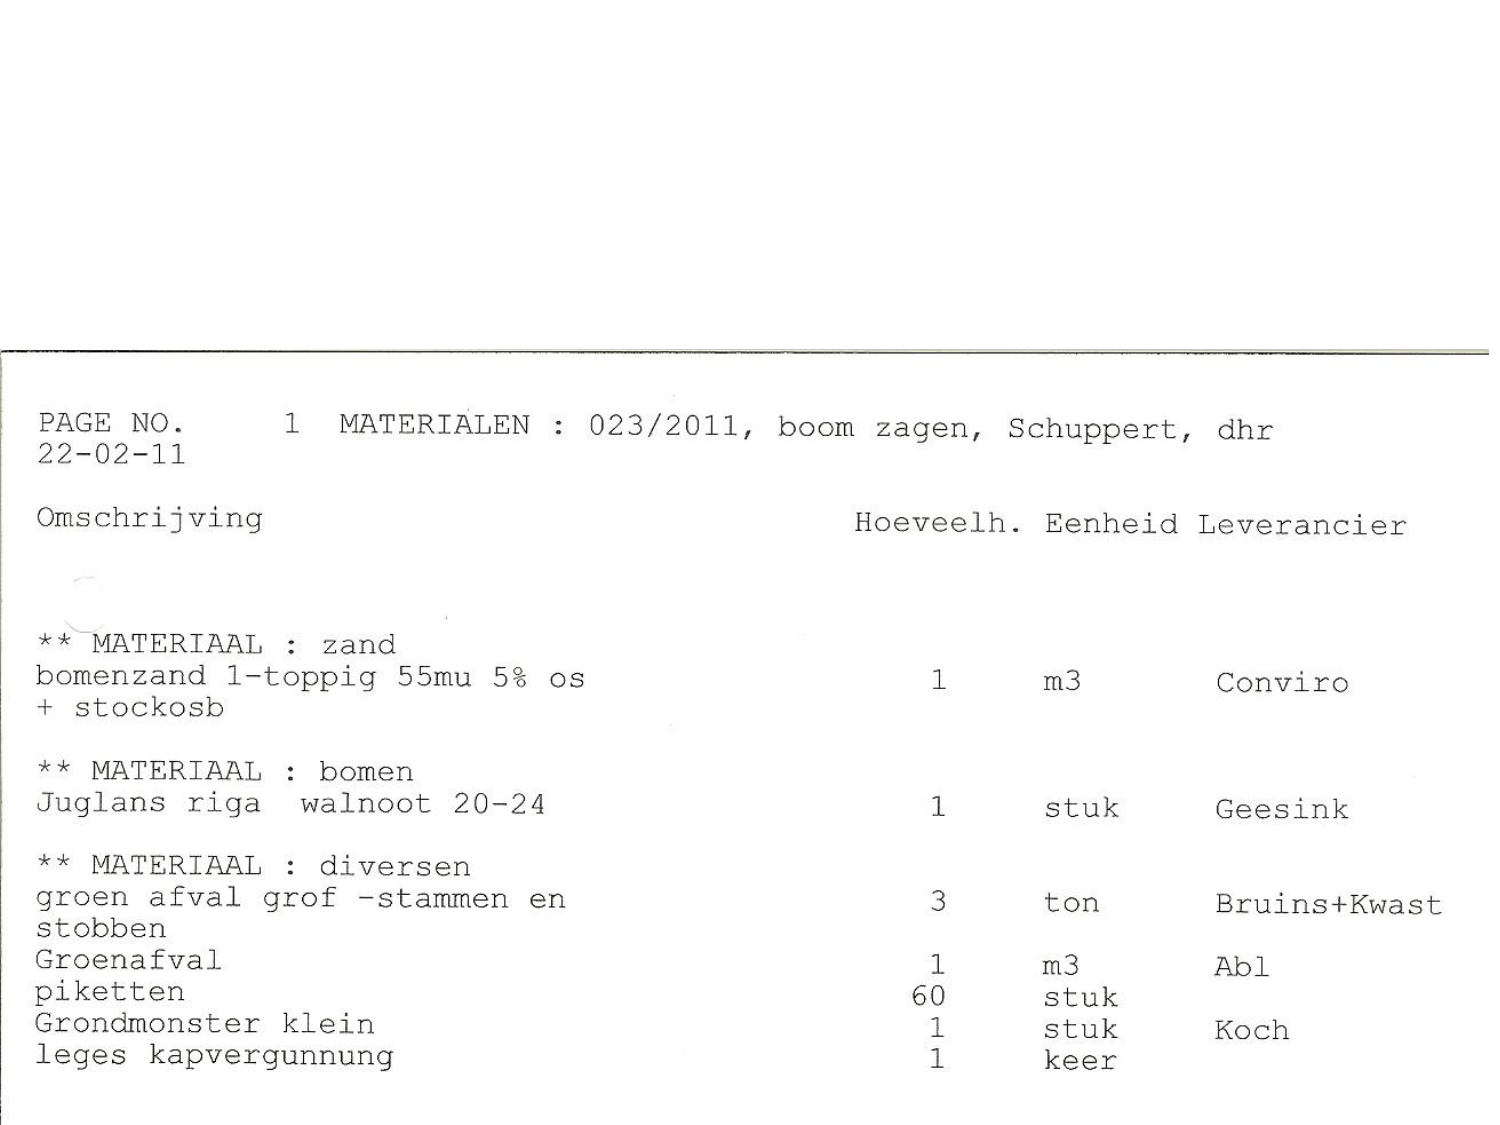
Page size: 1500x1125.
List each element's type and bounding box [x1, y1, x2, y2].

list [0, 349, 1489, 1125]
